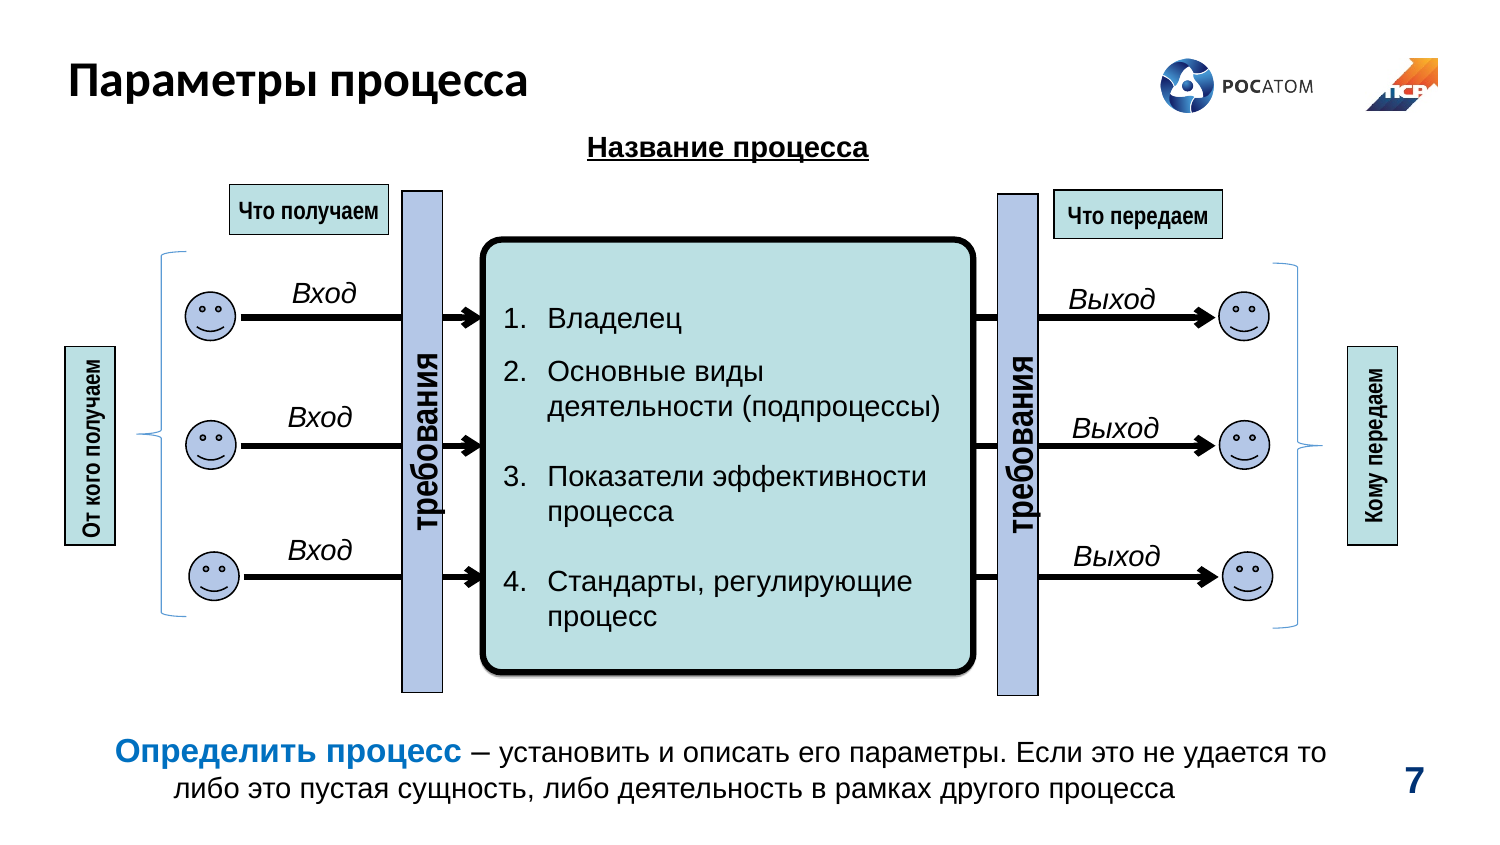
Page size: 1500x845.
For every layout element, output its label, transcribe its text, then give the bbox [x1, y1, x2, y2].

text_box требования [997, 453, 1039, 576]
text_box Определить процесс – установить и описать его параметры. Если это не удается то либо это пустая сущность, либо деятельность в рамках другого процесса [99, 722, 1357, 812]
title Параметры процесса [53, 46, 1306, 127]
text_box Владелец Основные виды деятельности (подпроцессы) Показатели эффективности процесса Стандарты, регулирующие процесс [482, 239, 974, 673]
text_box [1219, 420, 1270, 470]
text_box Вход [253, 391, 387, 442]
text_box требования [401, 325, 443, 445]
text_box [187, 292, 236, 341]
text_box [1222, 551, 1272, 601]
text_box [1218, 292, 1269, 341]
text_box [187, 420, 236, 470]
text_box От кого получаем [64, 346, 115, 546]
text_box [136, 250, 187, 618]
text_box требования [997, 193, 1039, 317]
picture [1365, 58, 1438, 113]
text_box требования [997, 325, 1039, 445]
text_box Вход [253, 523, 387, 574]
text_box [189, 551, 240, 601]
text_box Выход [1049, 401, 1183, 445]
text_box [1272, 262, 1323, 629]
slide_number 7 [1389, 748, 1450, 811]
text_box Что передаем [1054, 189, 1223, 239]
text_box Выход [1045, 273, 1179, 317]
text_box требования [401, 584, 443, 693]
text_box требования [401, 191, 443, 317]
text_box Что получаем [229, 184, 389, 235]
text_box требования [997, 584, 1039, 696]
text_box Выход [1050, 530, 1184, 576]
text_box Название процесса [353, 121, 1103, 171]
text_box Вход [257, 266, 392, 317]
text_box Кому передаем [1347, 346, 1398, 546]
picture [1306, 58, 1313, 113]
text_box требования [401, 453, 443, 576]
